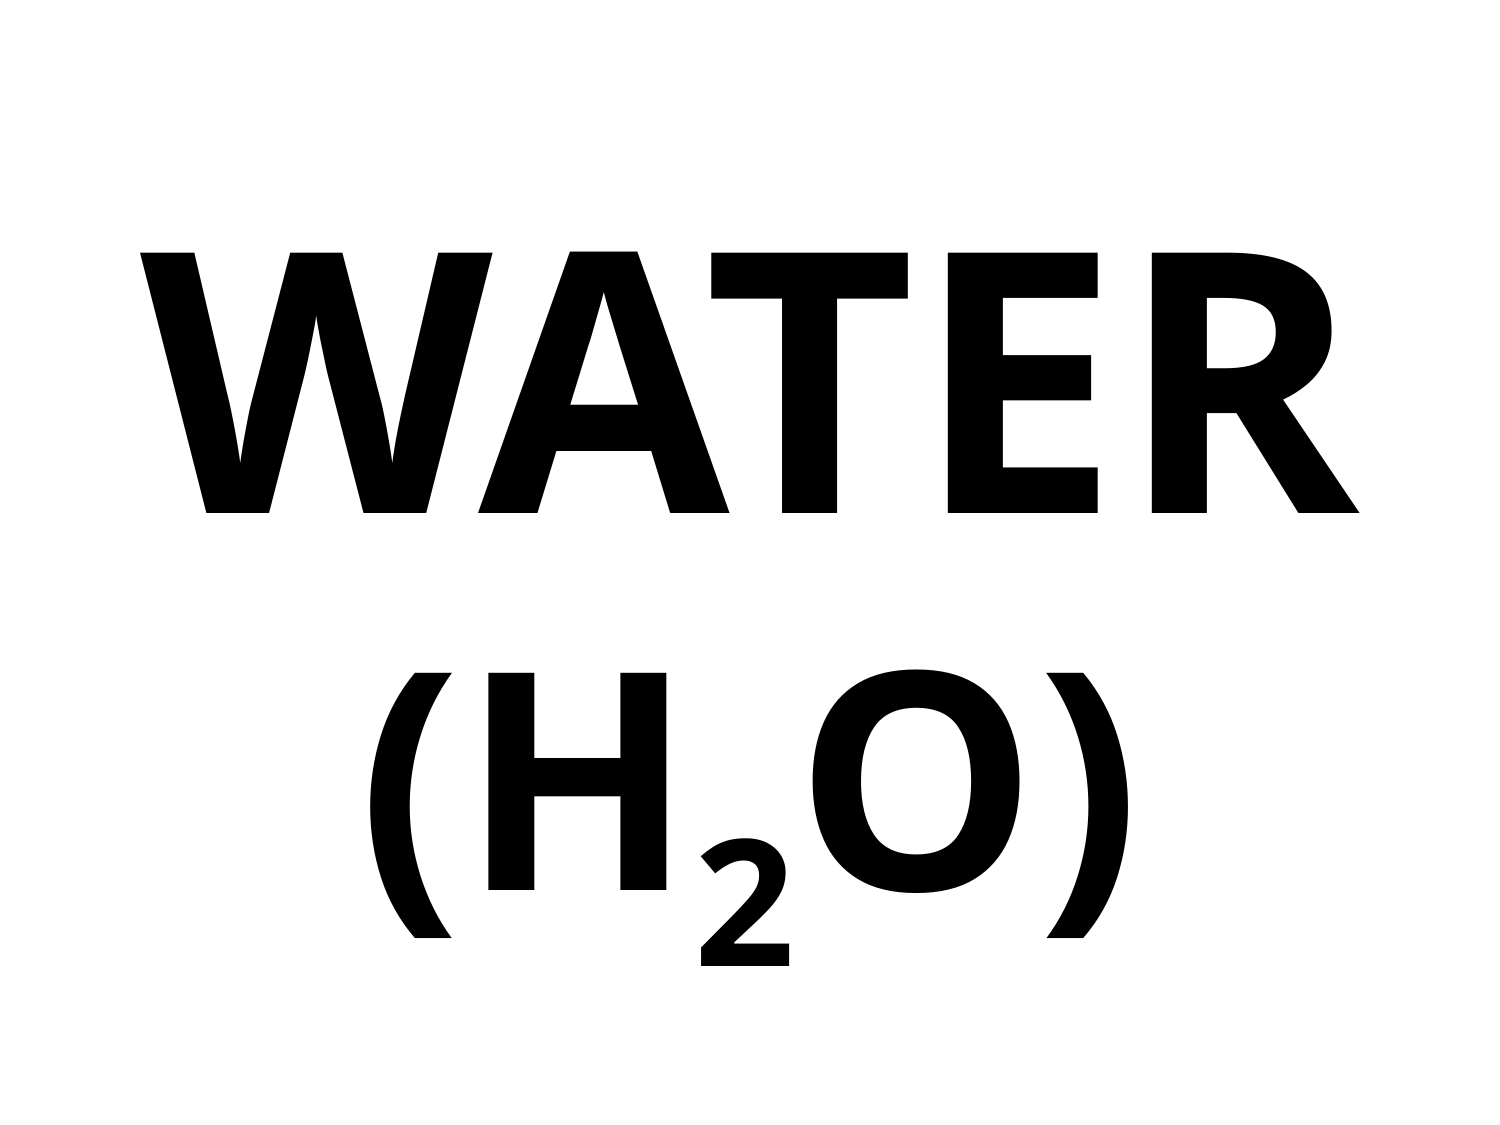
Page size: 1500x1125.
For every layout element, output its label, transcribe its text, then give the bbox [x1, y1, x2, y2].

title WATER (H2O) [0, 137, 1500, 1013]
